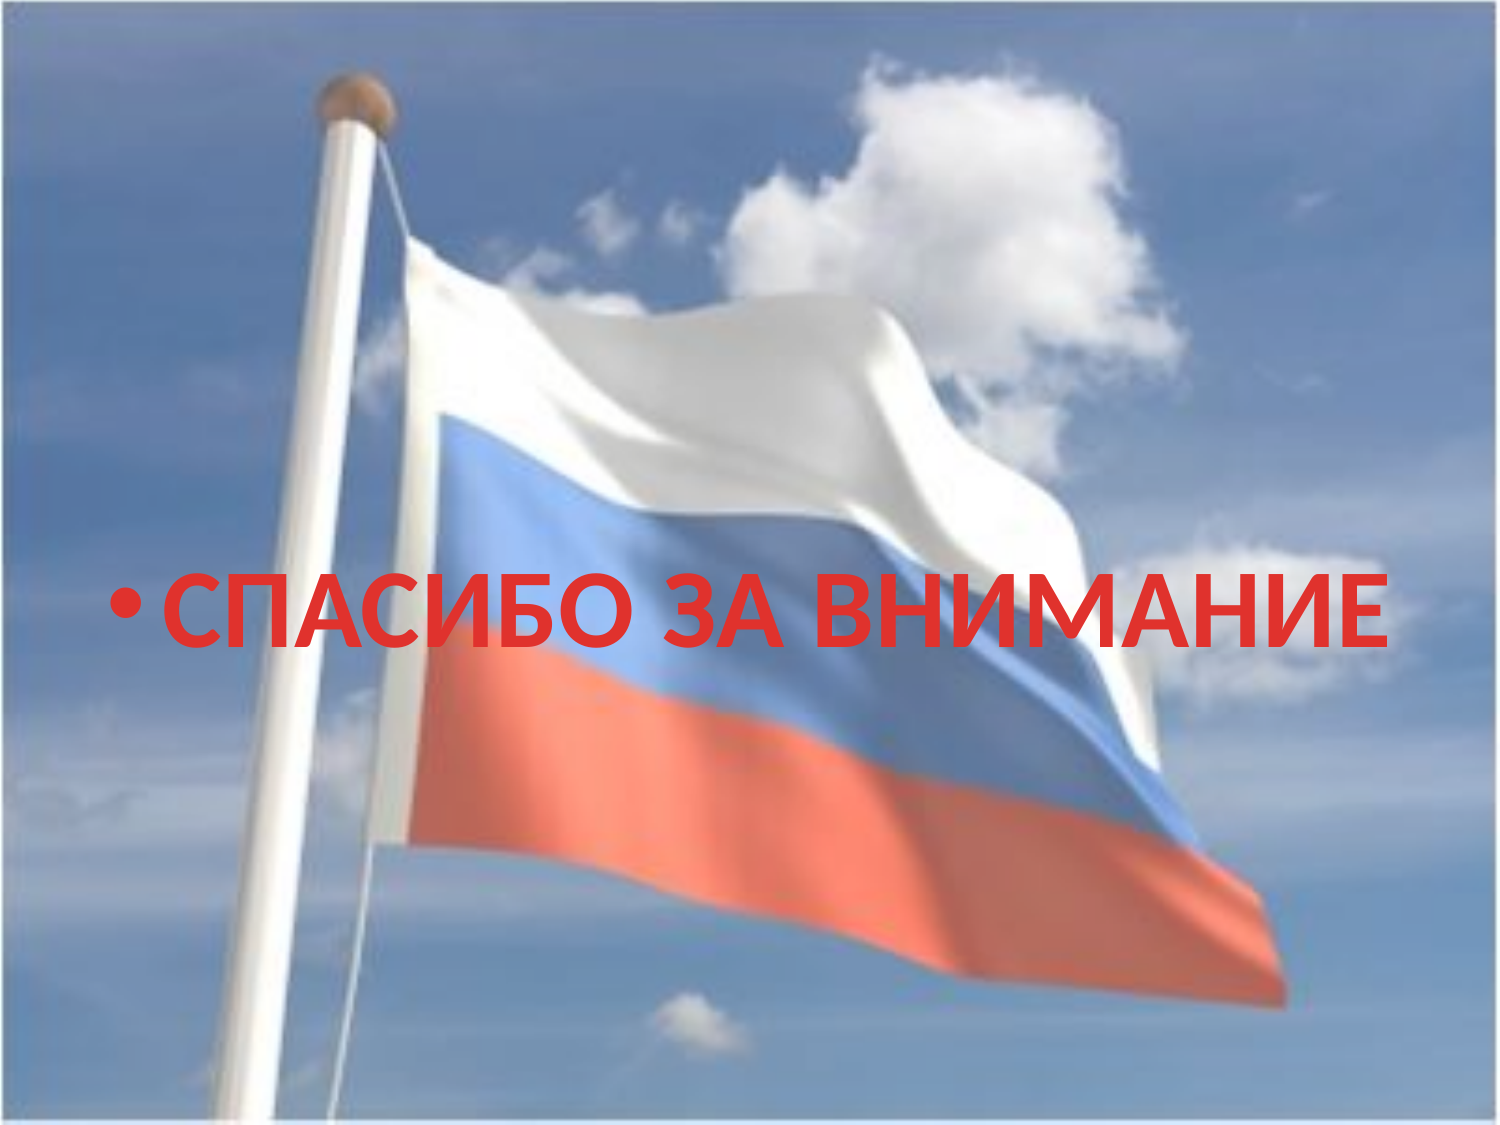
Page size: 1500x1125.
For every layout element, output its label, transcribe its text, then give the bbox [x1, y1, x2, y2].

list СПАСИБО ЗА ВНИМАНИЕ [75, 527, 1425, 740]
